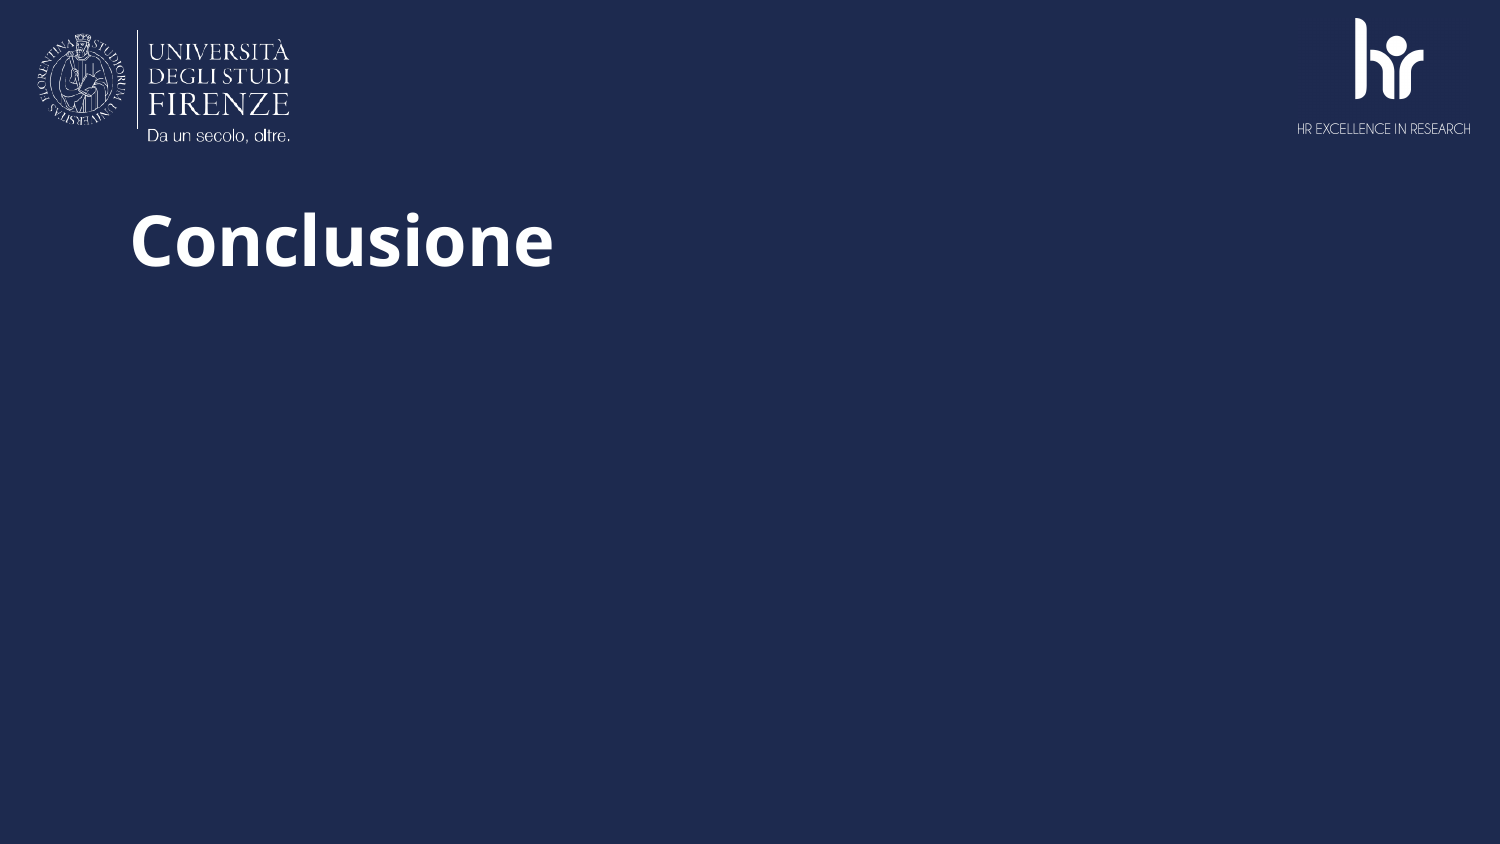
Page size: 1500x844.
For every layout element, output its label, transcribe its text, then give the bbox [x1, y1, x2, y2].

title Conclusione [114, 198, 1470, 314]
picture [1298, 18, 1470, 134]
